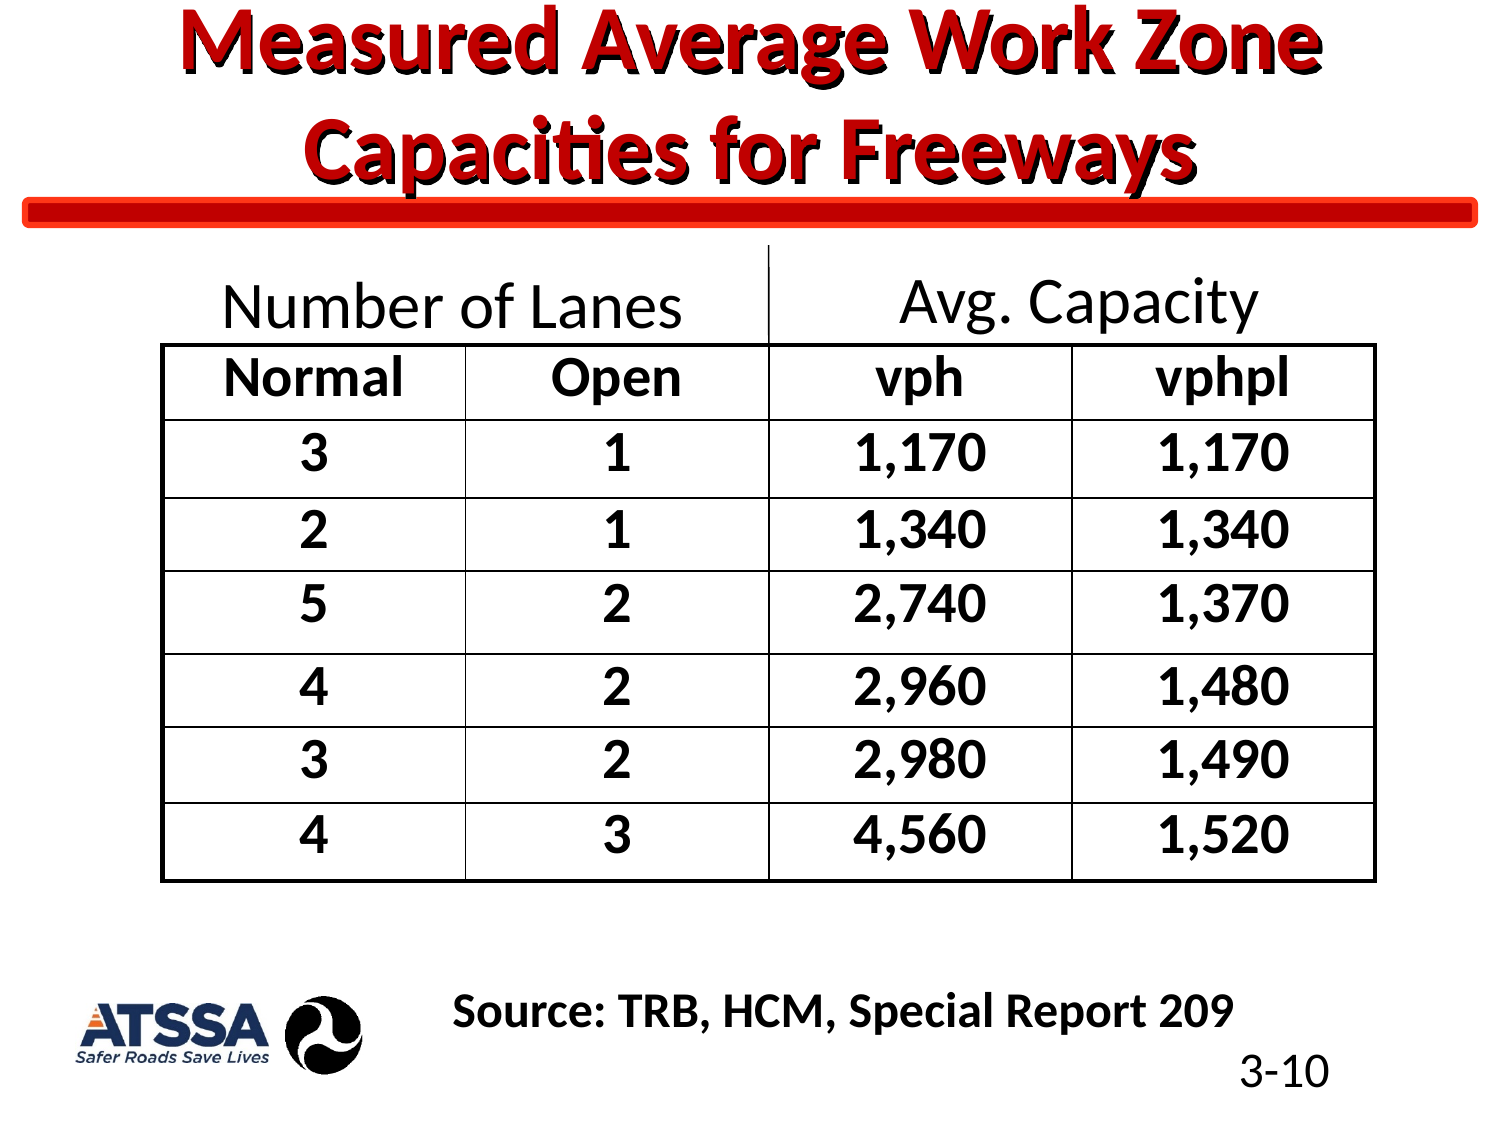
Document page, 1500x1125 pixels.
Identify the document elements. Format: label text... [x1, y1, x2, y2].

table_cell 2 [466, 572, 768, 653]
table_cell 1 [466, 421, 768, 497]
picture [276, 989, 370, 1077]
table_cell 4 [165, 804, 465, 879]
table_cell 2 [466, 728, 768, 802]
table_cell 1,480 [1073, 655, 1373, 726]
picture [75, 1003, 269, 1063]
table_cell 4,560 [770, 804, 1071, 879]
table_cell 1,490 [1073, 728, 1373, 802]
table_cell 1,170 [770, 421, 1071, 497]
table_header vph [770, 347, 1071, 419]
table_cell 1,520 [1073, 804, 1373, 879]
text_box Avg. Capacity [884, 249, 1275, 345]
table_cell 3 [165, 421, 465, 497]
table_cell 1,340 [770, 499, 1071, 570]
table_header Normal [165, 347, 465, 419]
table_cell 1 [466, 499, 768, 570]
table_cell 4 [165, 655, 465, 726]
table_cell 2,980 [770, 728, 1071, 802]
table_cell 5 [165, 572, 465, 653]
table_cell 2 [466, 655, 768, 726]
table_cell 1,340 [1073, 499, 1373, 570]
table_cell 3 [165, 728, 465, 802]
table_header vphpl [1073, 347, 1373, 419]
table_cell 2 [165, 499, 465, 570]
table_header Open [466, 347, 768, 419]
text_box Source: TRB, HCM, Special Report 209 [312, 969, 1375, 1045]
title Measured Average Work Zone Capacities for Freeways [0, 0, 1500, 201]
text_box Number of Lanes [206, 254, 700, 350]
table_cell 3 [466, 804, 768, 879]
table_cell 2,960 [770, 655, 1071, 726]
table_cell 1,370 [1073, 572, 1373, 653]
table_cell 1,170 [1073, 421, 1373, 497]
table_cell 2,740 [770, 572, 1071, 653]
